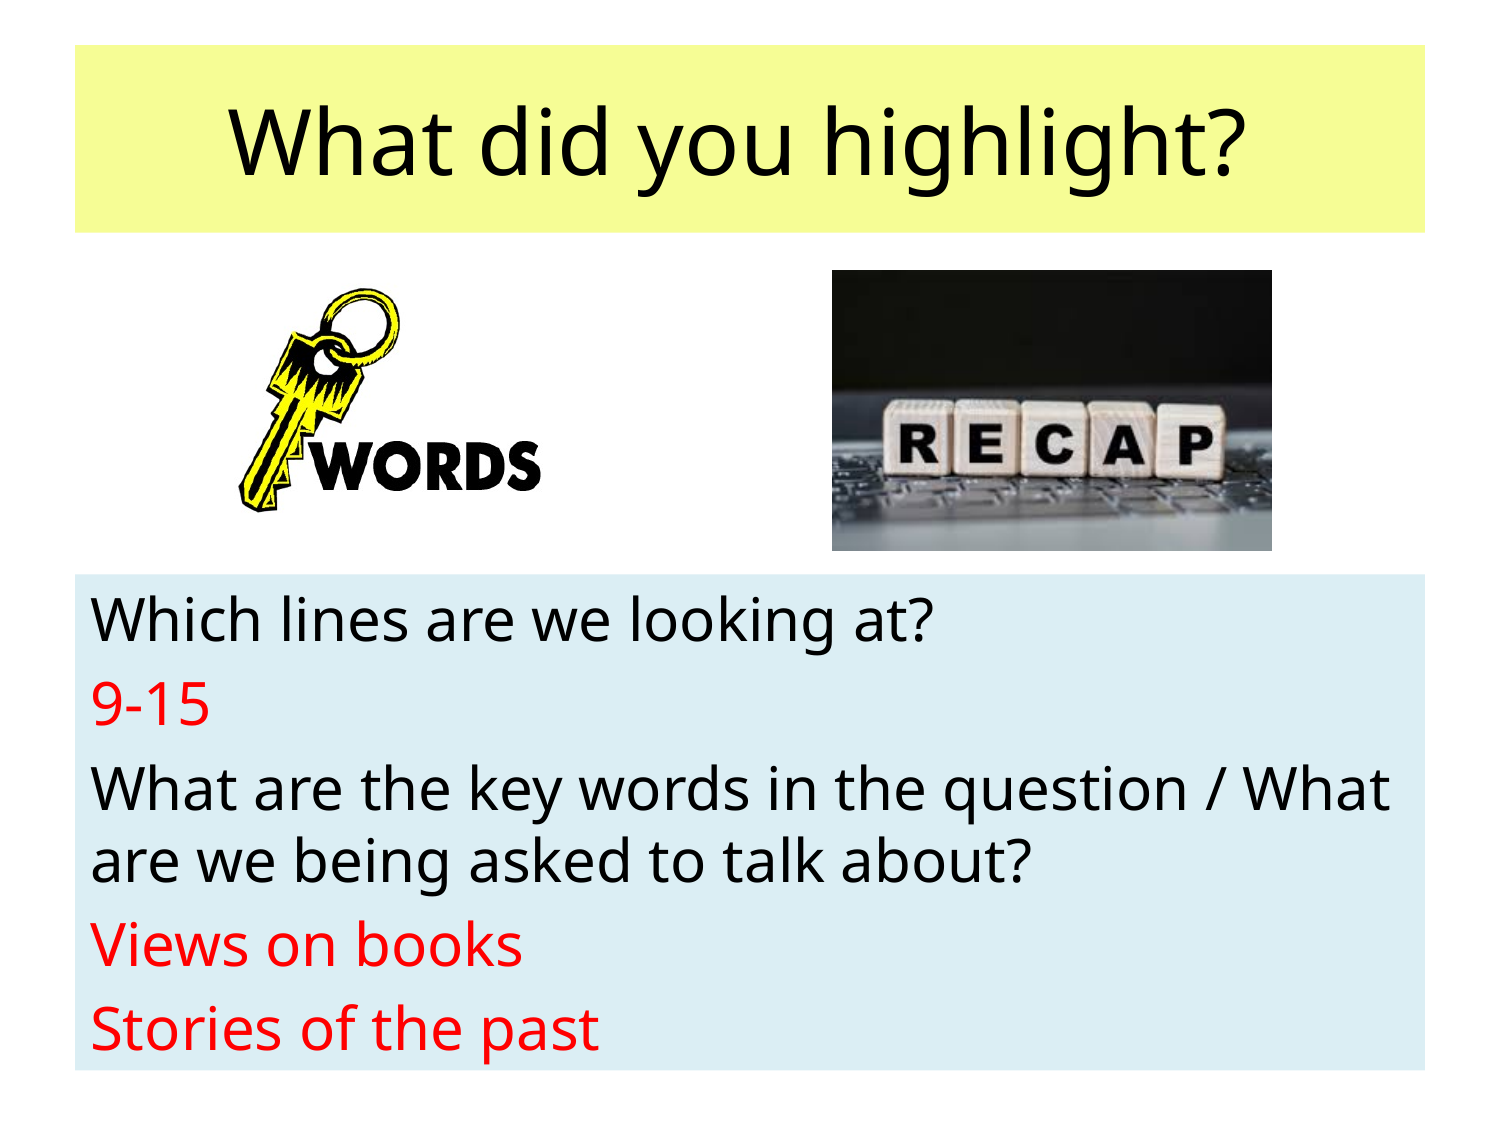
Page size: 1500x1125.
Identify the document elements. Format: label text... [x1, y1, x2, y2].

title What did you highlight? [75, 45, 1425, 233]
picture [832, 270, 1272, 551]
picture [182, 268, 588, 539]
list Which lines are we looking at? 9-15 What are the key words in the question / What are we being asked to talk about? Views on books Stories of the past [75, 574, 1425, 1071]
